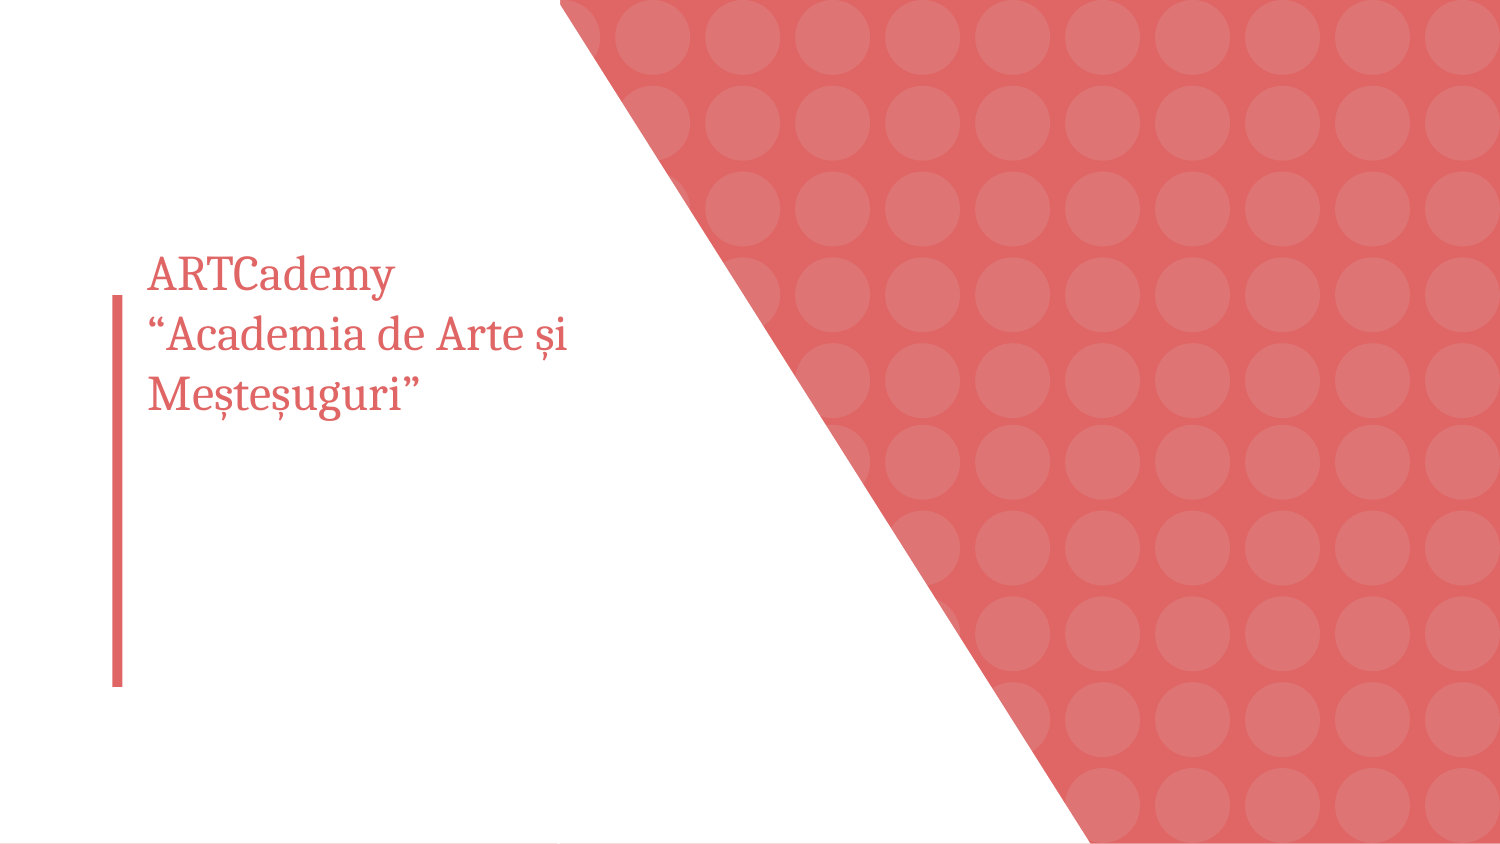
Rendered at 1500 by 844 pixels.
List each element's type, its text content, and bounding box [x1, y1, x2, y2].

title ARTCademy “Academia de Arte şi Meşteşuguri” [132, 308, 818, 436]
subtitle [151, 449, 968, 701]
